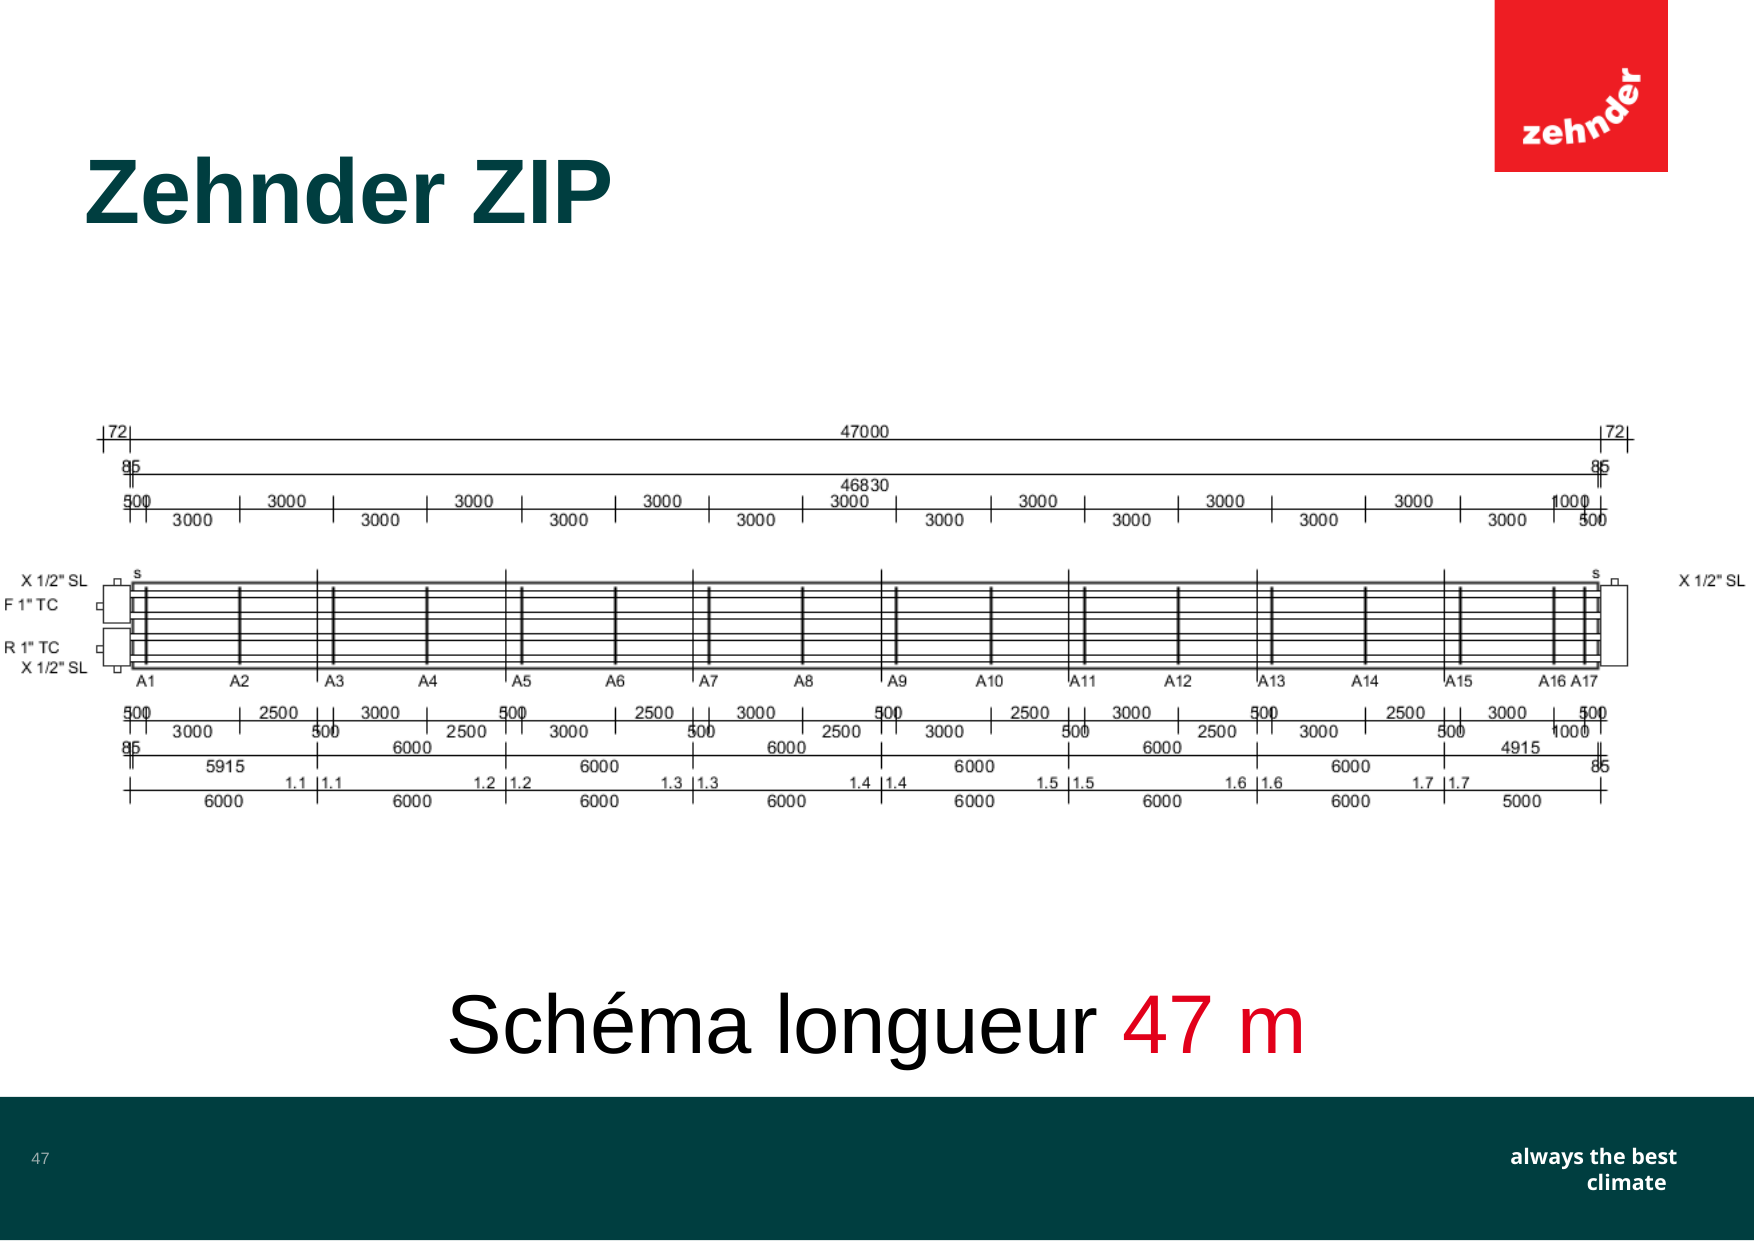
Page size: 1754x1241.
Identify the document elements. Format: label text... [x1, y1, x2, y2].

picture [0, 415, 1754, 822]
title Zehnder ZIP [70, 136, 1583, 207]
text_box Schéma longueur 47 m [431, 962, 1323, 1078]
